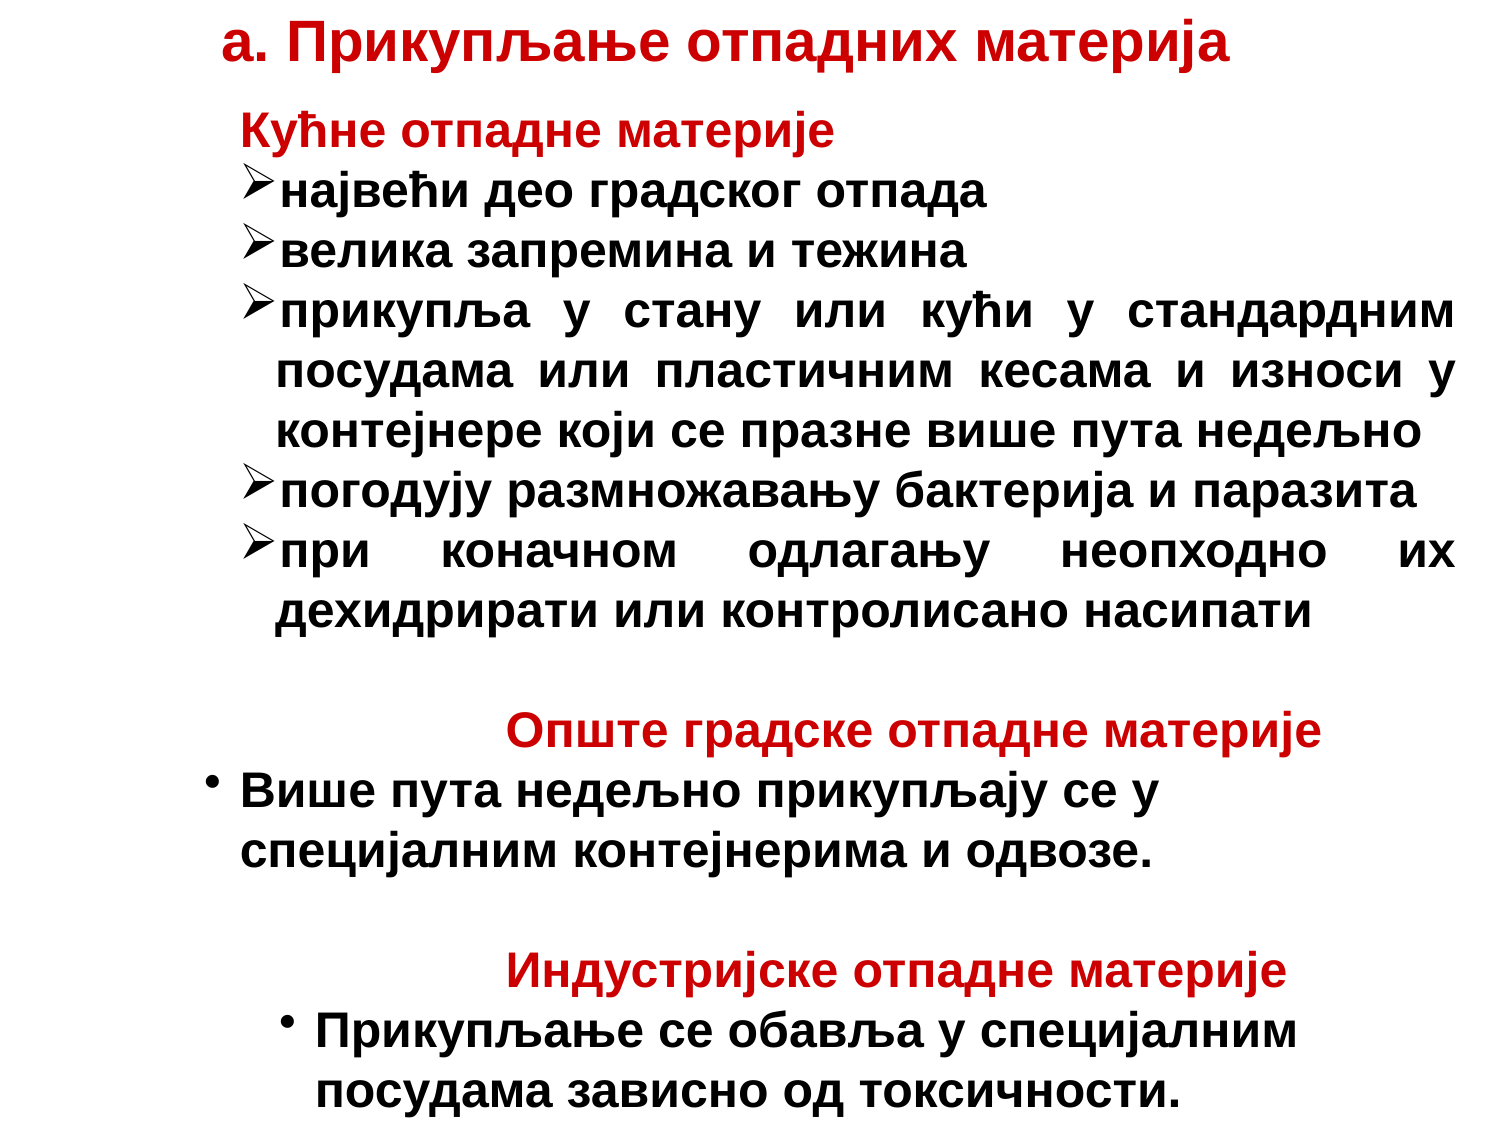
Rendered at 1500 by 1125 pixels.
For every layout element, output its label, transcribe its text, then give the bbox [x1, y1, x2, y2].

text_box а. Прикупљање отпадних материја [56, 0, 1495, 81]
text_box Кућне отпадне материје највећи део градског отпада велика запремина и тежина прикупља у стану или кући у стандардним посудама или пластичним кесама и износи у контејнере који се празне више пута недељно погодују размножавању бактерија и паразита при коначном одлагању неопходно их дехидрирати или контролисано насипати Опште градске отпадне материјe Више пута недељно прикупљају се у специјалним контејнерима и одвозе. Индустријске отпадне материје Прикупљање се обавља у специјалним посудама зависно од токсичности. [0, 90, 1471, 1125]
